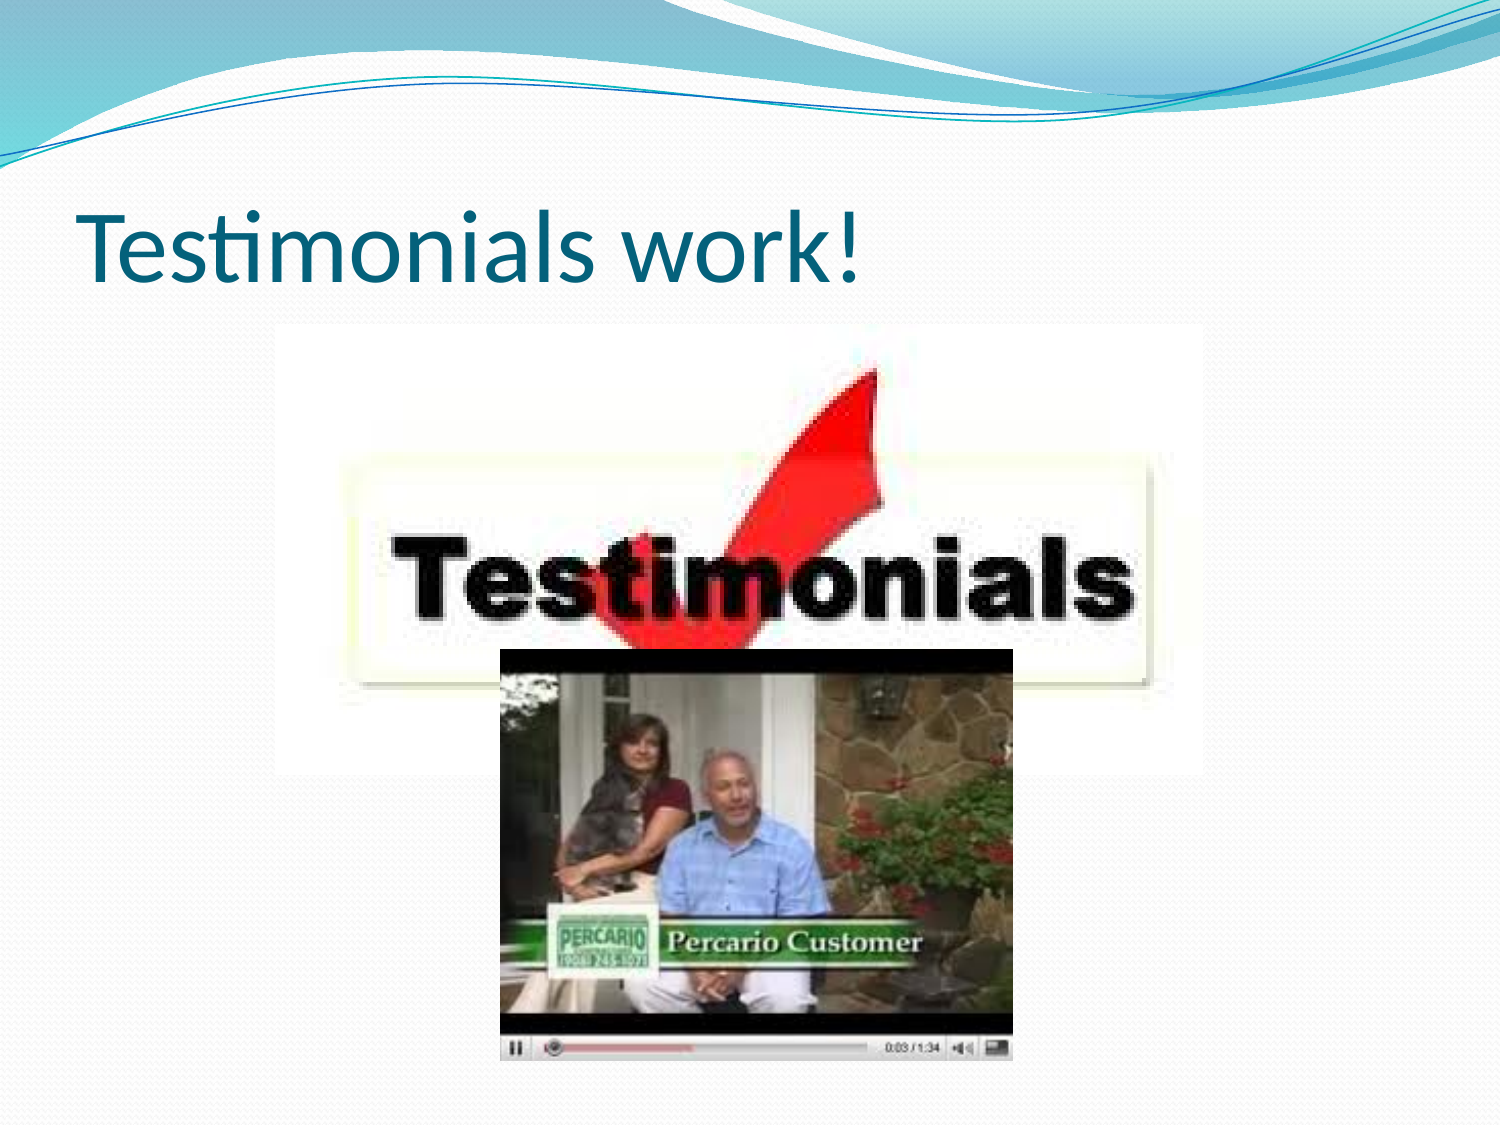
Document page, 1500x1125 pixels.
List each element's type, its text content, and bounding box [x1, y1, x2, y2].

title Testimonials work! [75, 115, 1425, 303]
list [274, 324, 1203, 775]
picture [499, 649, 1013, 1061]
